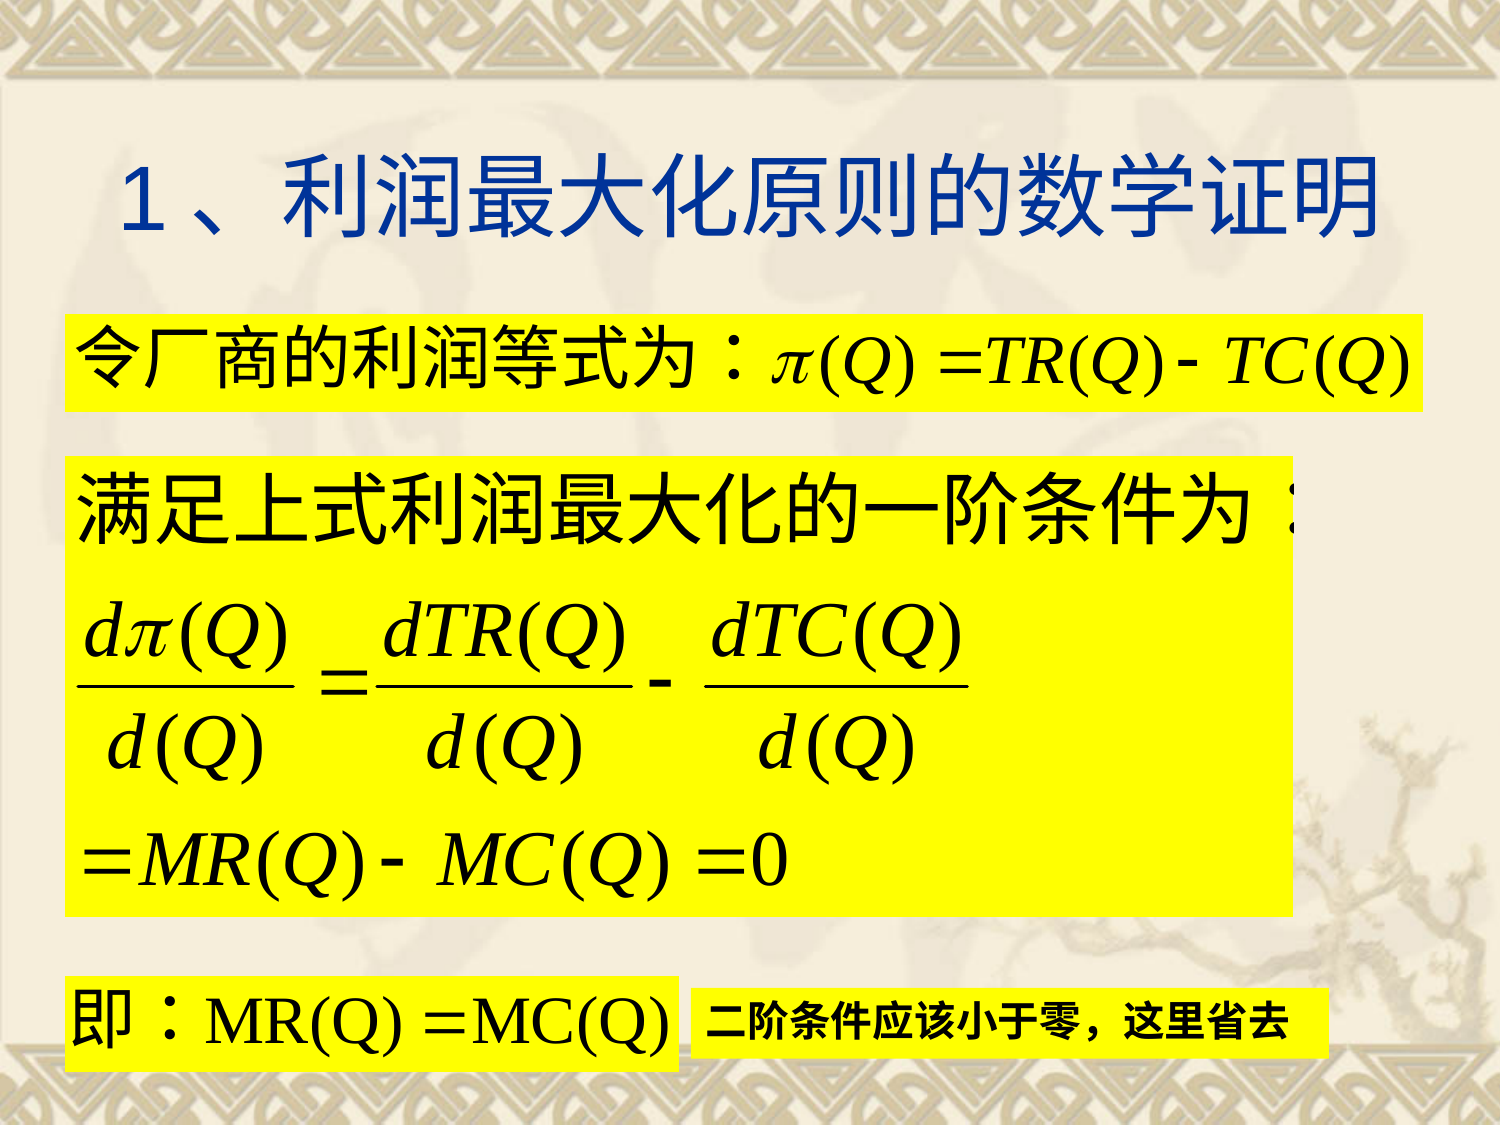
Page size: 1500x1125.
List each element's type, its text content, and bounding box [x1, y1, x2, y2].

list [64, 314, 1424, 413]
text_box 二阶条件应该小于零，这里省去 [690, 987, 1329, 1059]
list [64, 456, 1294, 917]
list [64, 976, 680, 1072]
picture [0, 0, 1500, 1125]
title 1、利润最大化原则的数学证明 [49, 99, 1451, 288]
